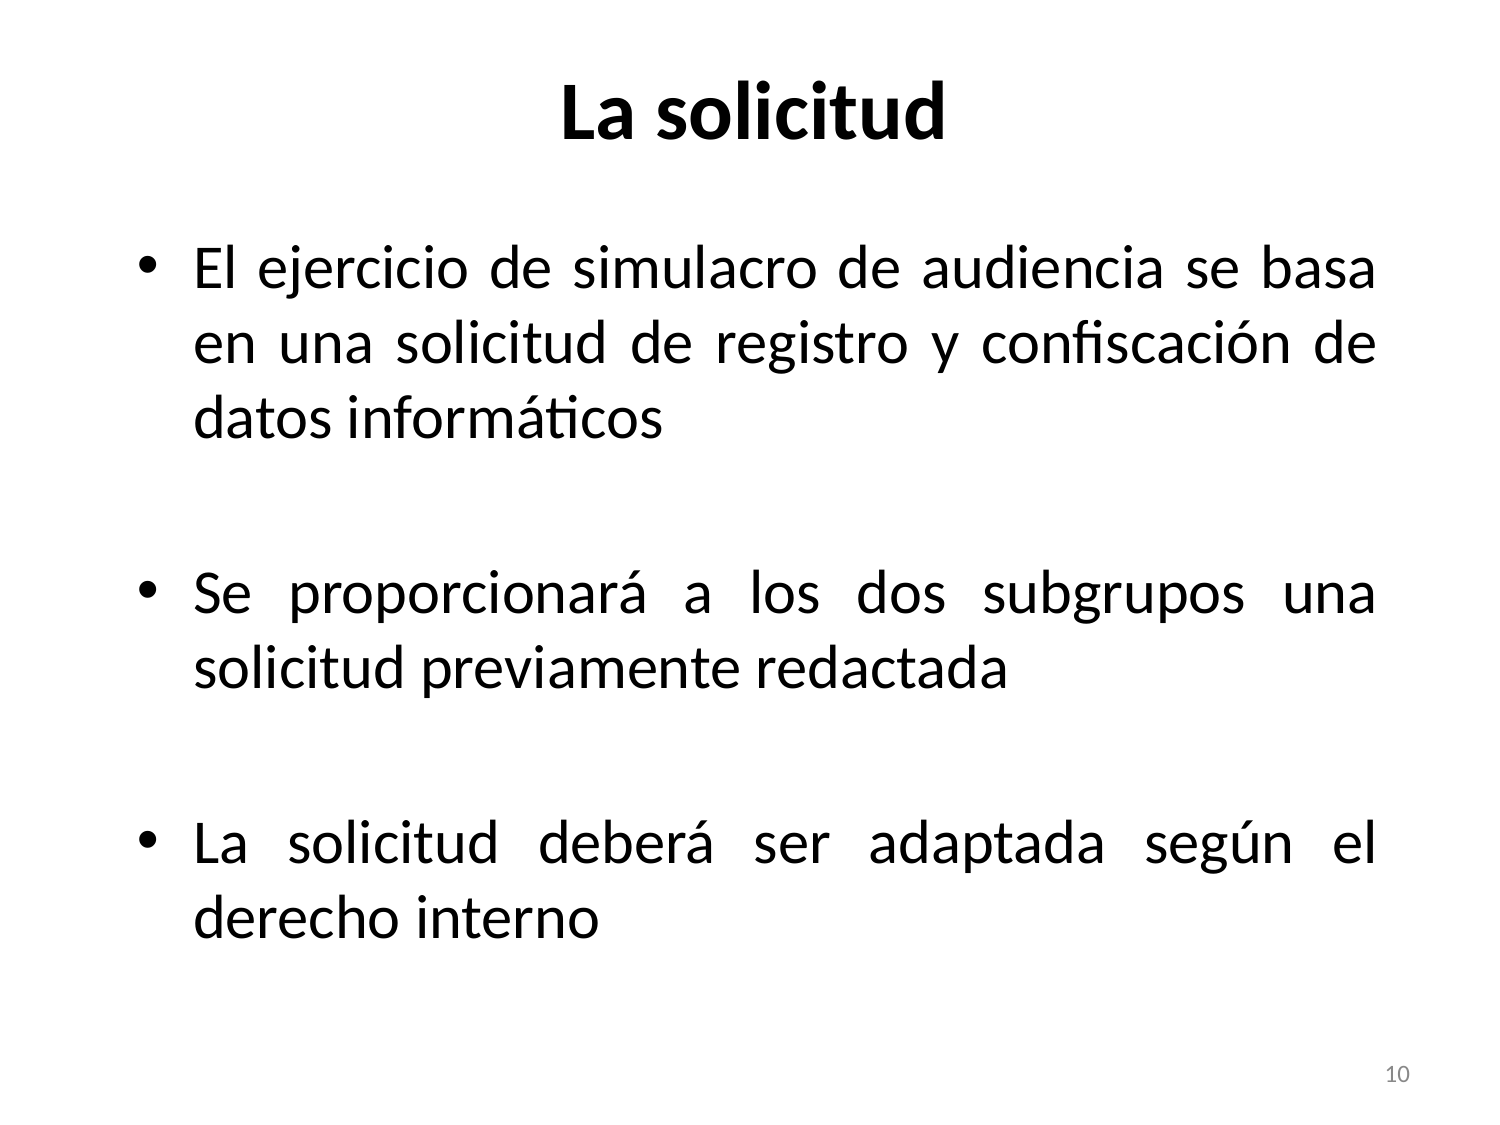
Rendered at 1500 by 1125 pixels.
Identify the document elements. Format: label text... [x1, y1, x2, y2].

text_box El ejercicio de simulacro de audiencia se basa en una solicitud de registro y confiscación de datos informáticos Se proporcionará a los dos subgrupos una solicitud previamente redactada La solicitud deberá ser adaptada según el derecho interno [122, 218, 1394, 1043]
text_box La solicitud [299, 37, 1200, 189]
slide_number 10 [1074, 1042, 1425, 1103]
